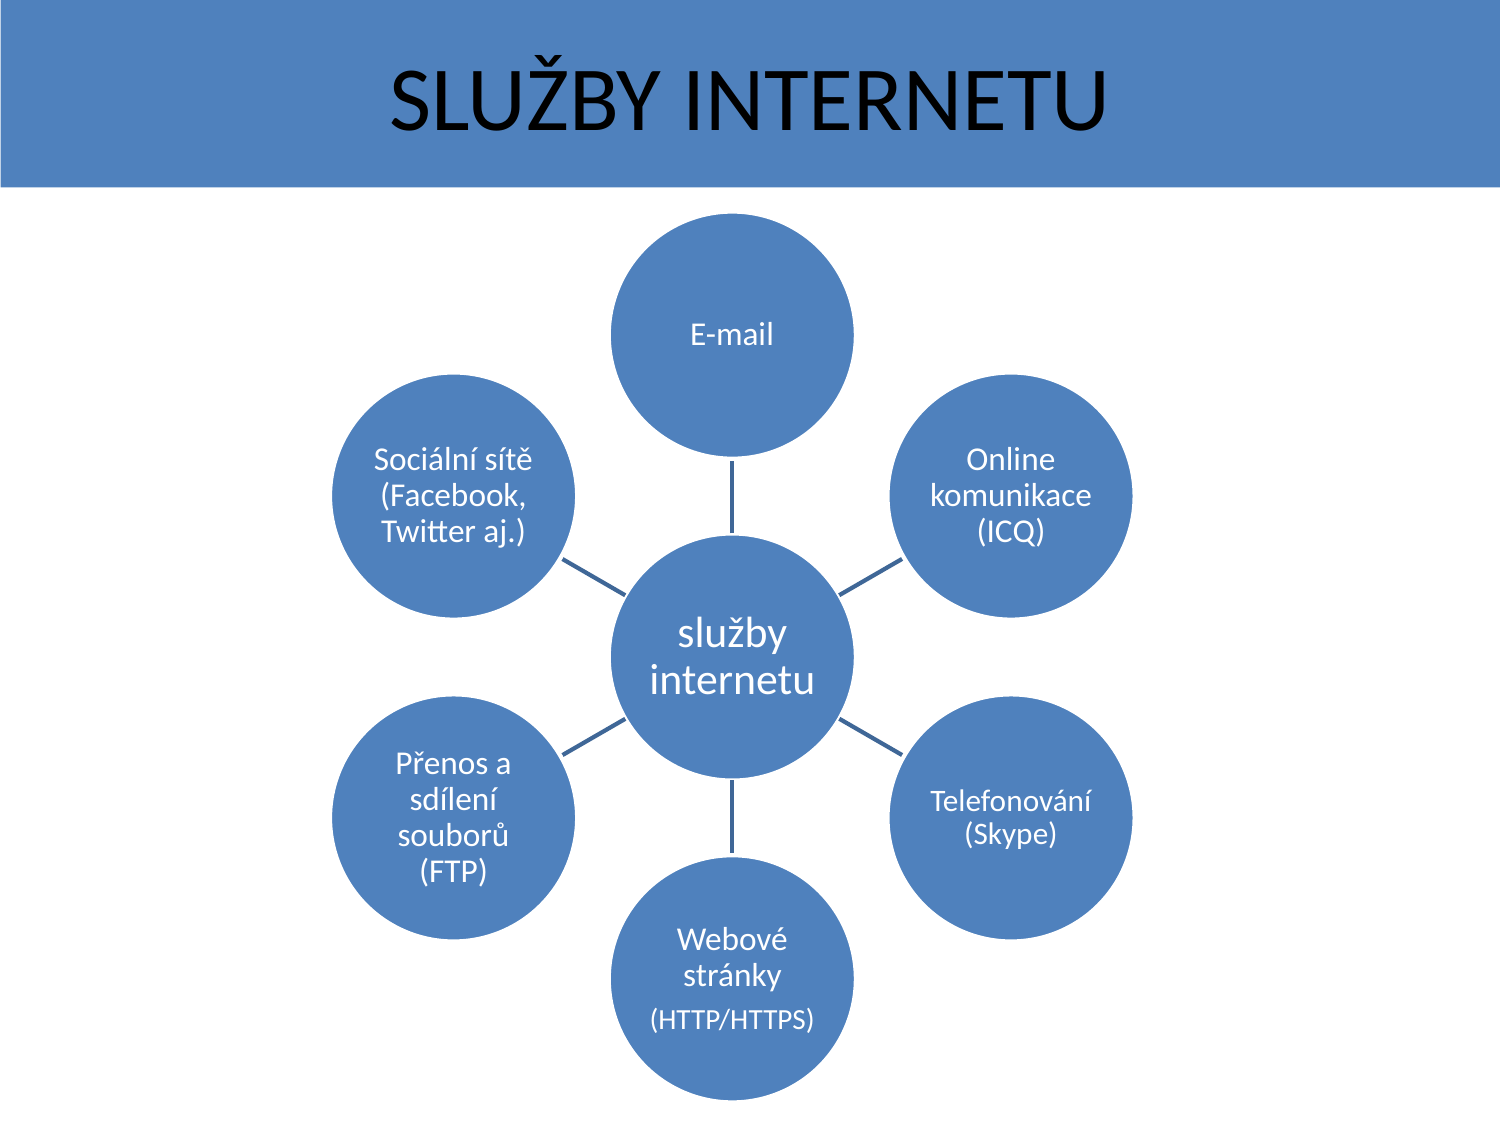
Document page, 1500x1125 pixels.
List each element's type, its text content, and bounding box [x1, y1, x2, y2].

title SLUŽBY INTERNETU [0, 0, 1500, 188]
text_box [52, 207, 1412, 1107]
